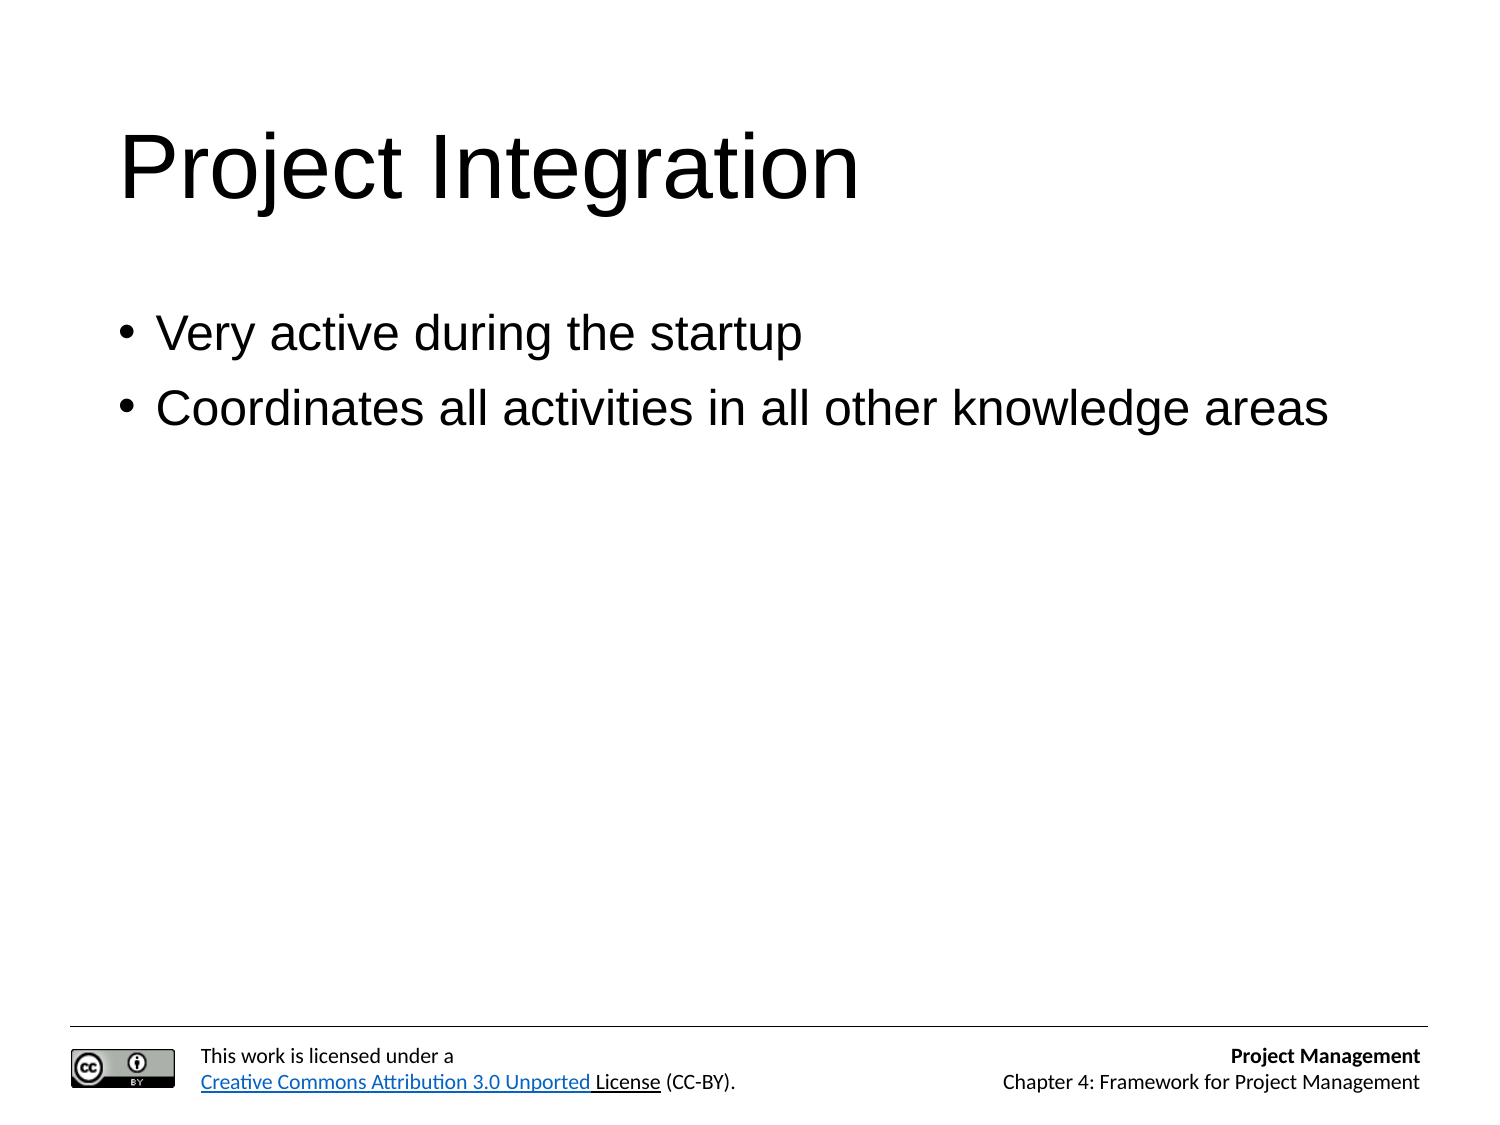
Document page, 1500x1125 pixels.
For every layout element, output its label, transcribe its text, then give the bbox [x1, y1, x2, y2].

title Project Integration [103, 59, 1397, 278]
list Very active during the startup Coordinates all activities in all other knowledge areas [103, 299, 1397, 1014]
picture [71, 1049, 175, 1088]
